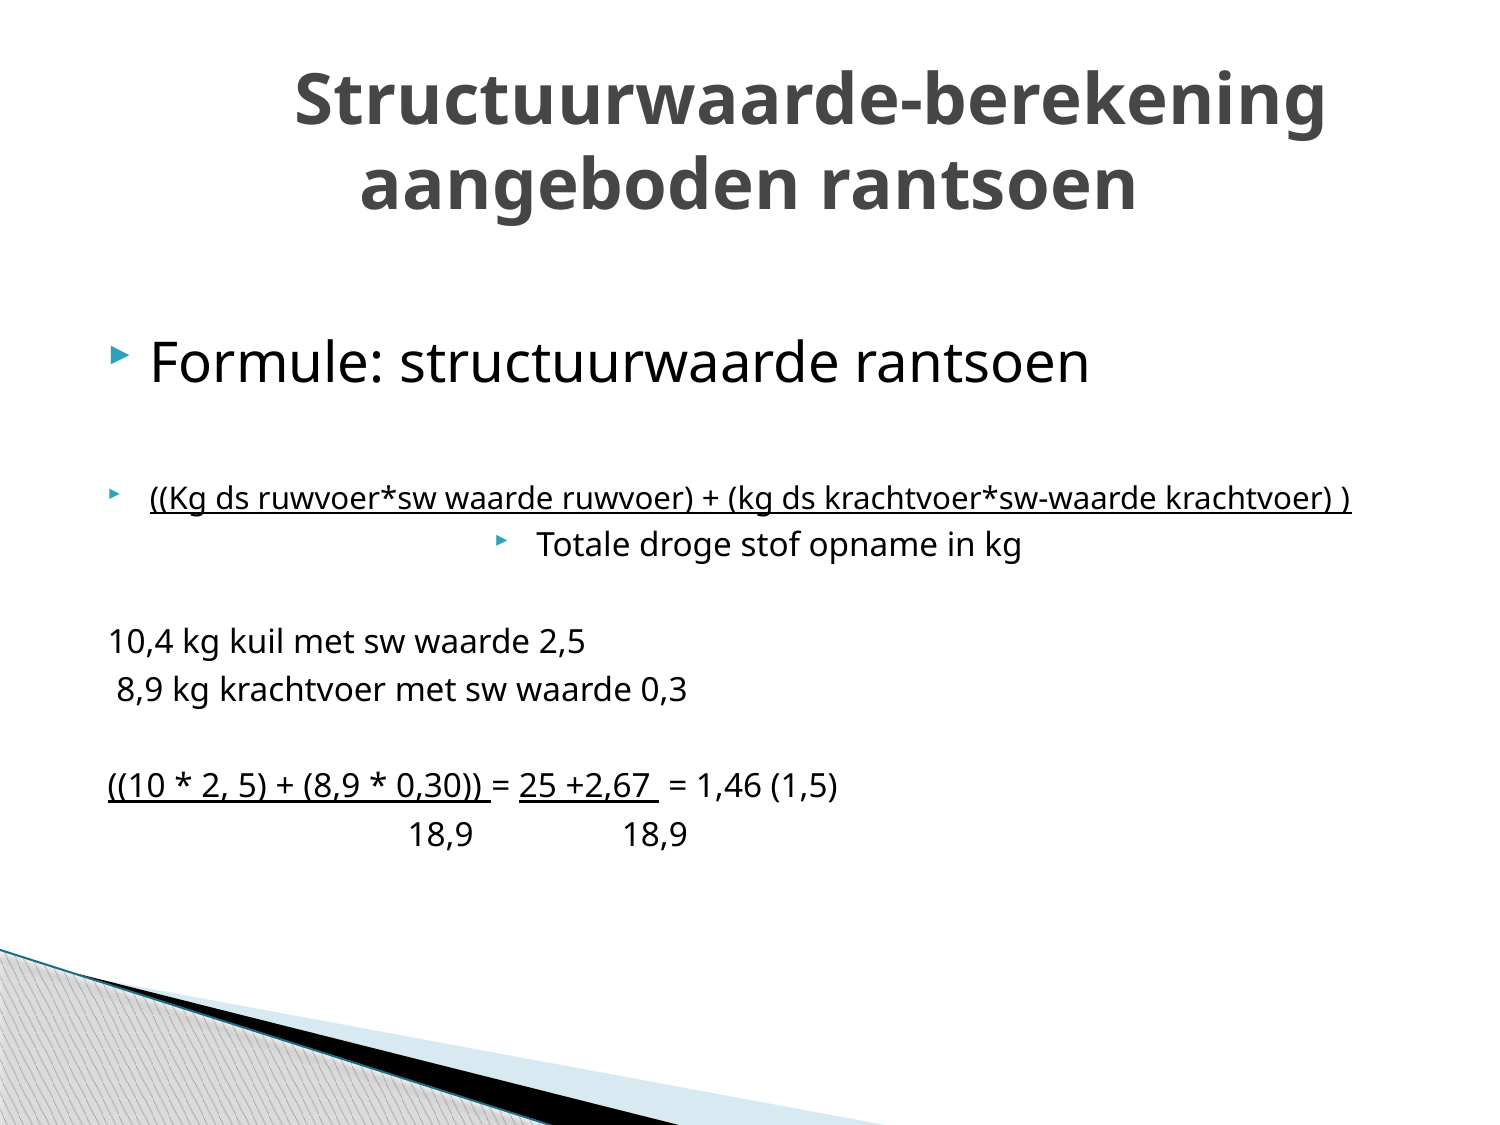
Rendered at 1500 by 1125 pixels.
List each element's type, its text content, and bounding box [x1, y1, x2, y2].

title Structuurwaarde-berekening aangeboden rantsoen [75, 45, 1425, 233]
list Formule: structuurwaarde rantsoen ((Kg ds ruwvoer*sw waarde ruwvoer) + (kg ds krachtvoer*sw-waarde krachtvoer) ) Totale droge stof opname in kg 10,4 kg kuil met sw waarde 2,5 8,9 kg krachtvoer met sw waarde 0,3 ((10 * 2, 5) + (8,9 * 0,30)) = 25 +2,67 = 1,46 (1,5) 18,9 18,9 [75, 243, 1425, 986]
